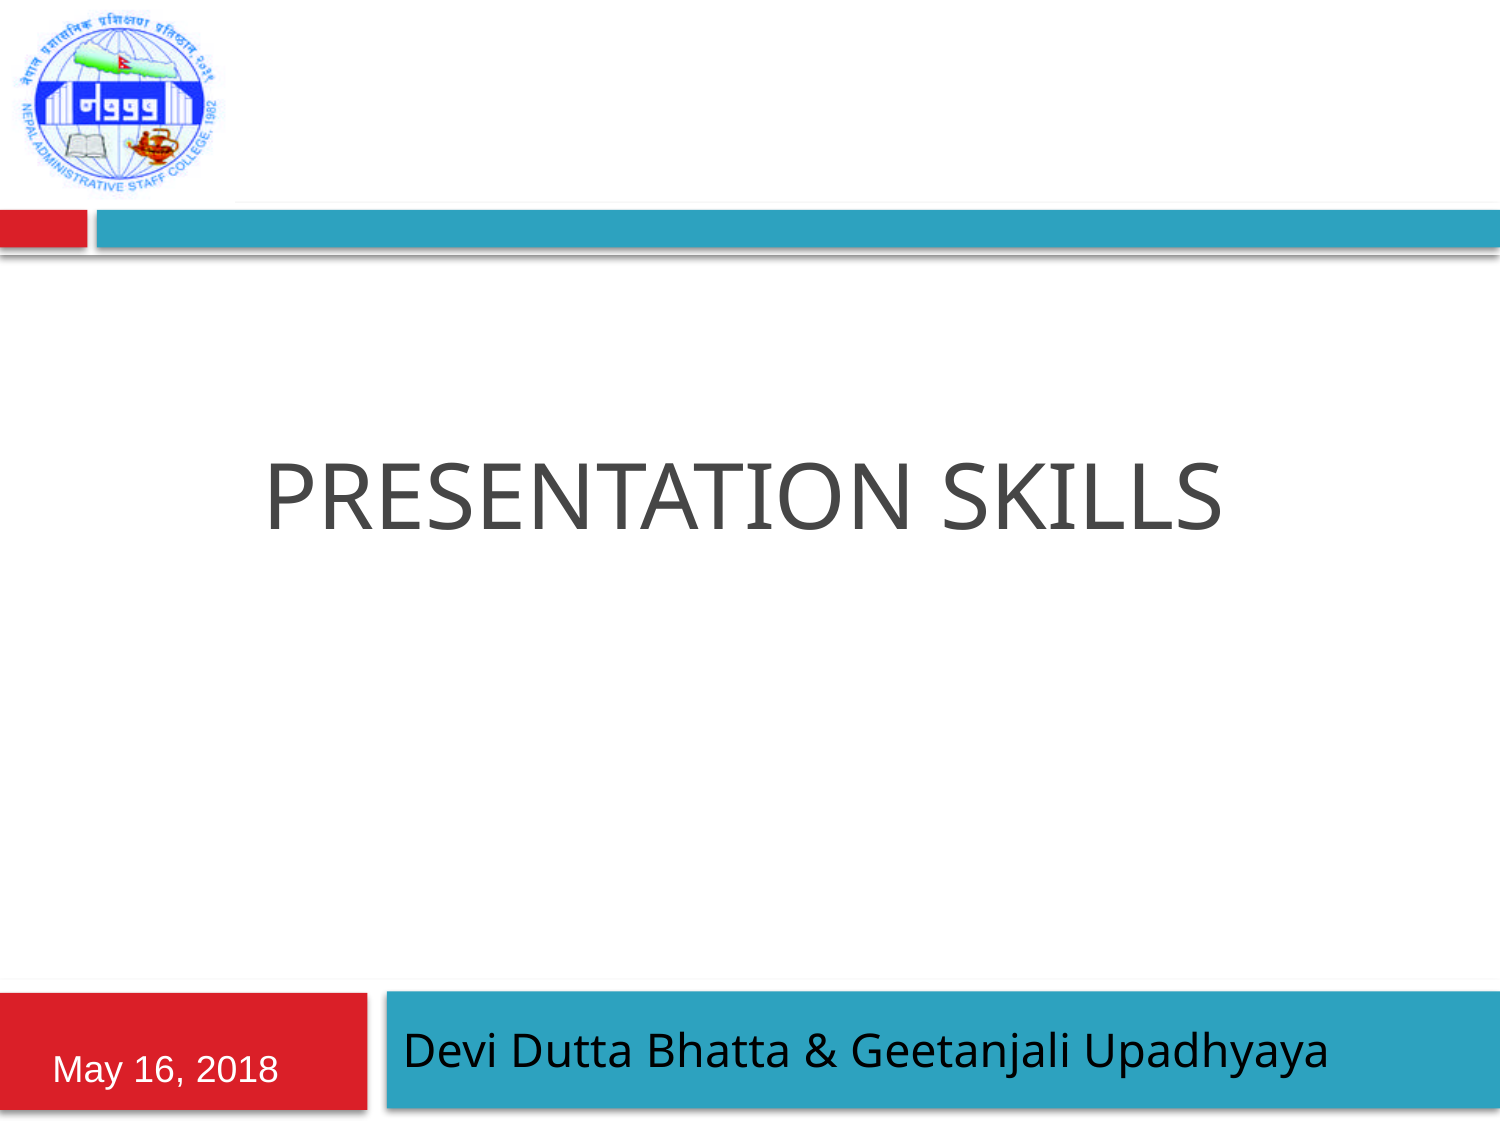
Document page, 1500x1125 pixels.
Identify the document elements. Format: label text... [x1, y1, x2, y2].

picture [0, 0, 235, 208]
title PRESENTATION SKILLS [0, 255, 1488, 556]
text_box May 16, 2018 [37, 1037, 338, 1098]
subtitle Devi Dutta Bhatta & Geetanjali Upadhyaya [387, 992, 1488, 1105]
